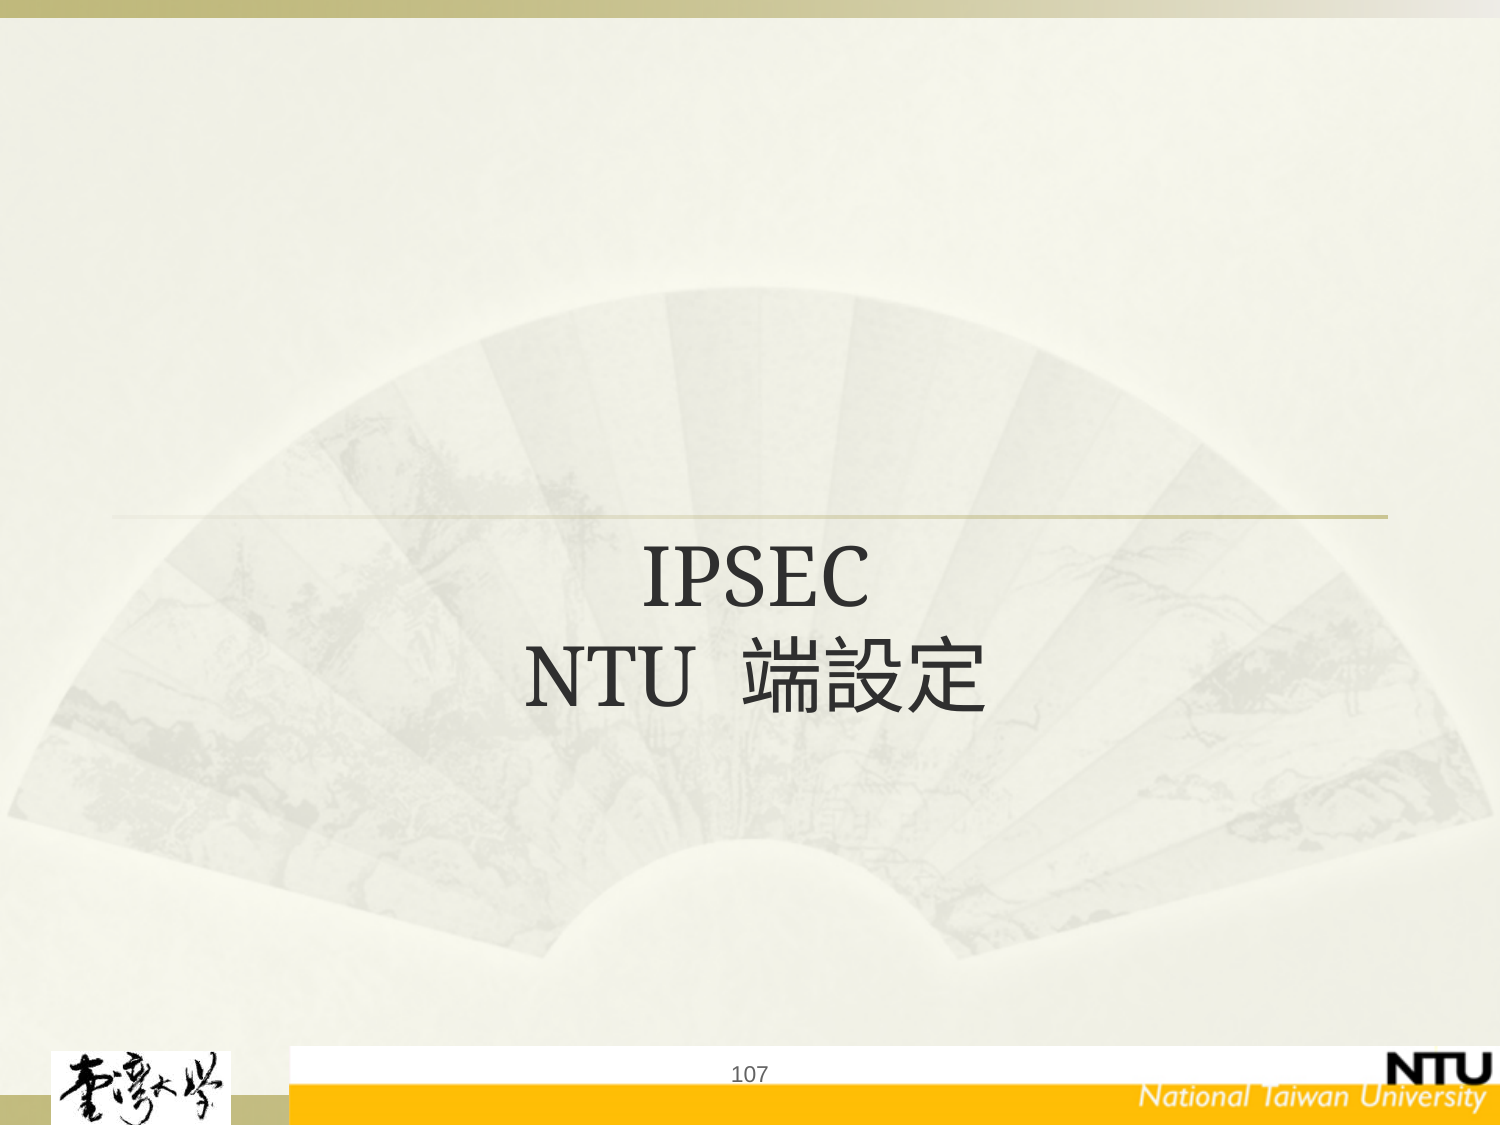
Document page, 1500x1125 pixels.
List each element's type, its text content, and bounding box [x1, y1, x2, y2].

title IPSEC NTU 端設定 [118, 515, 1394, 740]
slide_number 107 [675, 1050, 825, 1097]
picture [51, 1051, 231, 1125]
picture [289, 1046, 1500, 1125]
